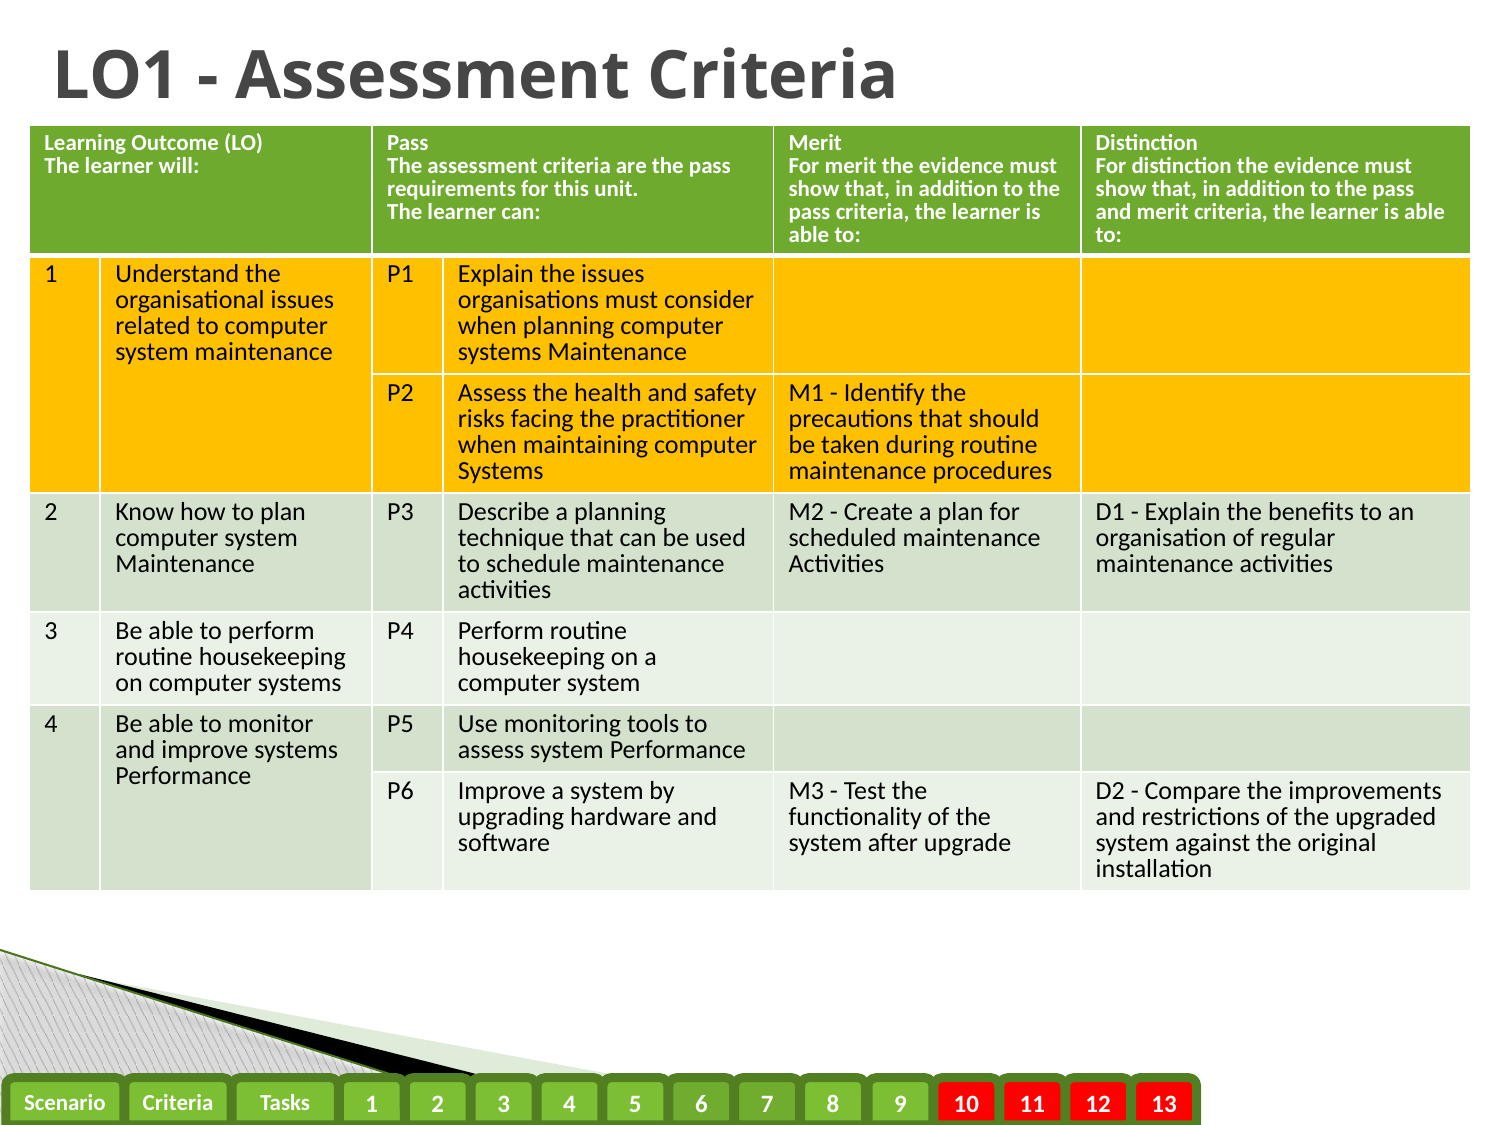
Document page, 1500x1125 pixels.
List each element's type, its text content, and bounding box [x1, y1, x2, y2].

table_cell [1082, 258, 1470, 373]
table_cell [1082, 706, 1470, 771]
table_cell P4 [373, 613, 442, 704]
table_header Pass The assessment criteria are the pass requirements for this unit. The learner can: [373, 126, 773, 253]
table_cell D1 - Explain the benefits to an organisation of regular maintenance activities [1082, 494, 1470, 611]
table_cell Be able to perform routine housekeeping on computer systems [101, 613, 371, 704]
table_cell Describe a planning technique that can be used to schedule maintenance activities [444, 494, 773, 611]
table_cell D2 - Compare the improvements and restrictions of the upgraded system against the original installation [1082, 773, 1470, 890]
table_cell Explain the issues organisations must consider when planning computer systems Maintenance [444, 258, 773, 373]
table_header Learning Outcome (LO) The learner will: [30, 126, 371, 253]
table_cell P2 [373, 375, 442, 492]
table_cell Perform routine housekeeping on a computer system [444, 613, 773, 704]
table_cell M2 - Create a plan for scheduled maintenance Activities [774, 494, 1080, 611]
table_cell Improve a system by upgrading hardware and software [444, 773, 773, 890]
table_cell M3 - Test the functionality of the system after upgrade [774, 773, 1080, 890]
table_cell P6 [373, 773, 442, 890]
table_cell 4 [30, 706, 99, 890]
table_cell M1 - Identify the precautions that should be taken during routine maintenance procedures [774, 375, 1080, 492]
table_cell [1082, 375, 1470, 492]
table_cell [1082, 613, 1470, 704]
table_header Distinction For distinction the evidence must show that, in addition to the pass and merit criteria, the learner is able to: [1082, 126, 1470, 253]
table_cell P3 [373, 494, 442, 611]
table_cell Use monitoring tools to assess system Performance [444, 706, 773, 771]
table_cell [774, 613, 1080, 704]
table_cell Know how to plan computer system Maintenance [101, 494, 371, 611]
table_cell [774, 706, 1080, 771]
table_cell 2 [30, 494, 99, 611]
table_cell 1 [30, 258, 99, 492]
table_cell P5 [373, 706, 442, 771]
table_cell 3 [30, 613, 99, 704]
title LO1 - Assessment Criteria [37, 19, 1471, 126]
table_cell [774, 258, 1080, 373]
table_cell Be able to monitor and improve systems Performance [101, 706, 371, 890]
table_cell Understand the organisational issues related to computer system maintenance [101, 258, 371, 492]
table_cell Assess the health and safety risks facing the practitioner when maintaining computer Systems [444, 375, 773, 492]
table_cell P1 [373, 258, 442, 373]
table_header Merit For merit the evidence must show that, in addition to the pass criteria, the learner is able to: [774, 126, 1080, 253]
